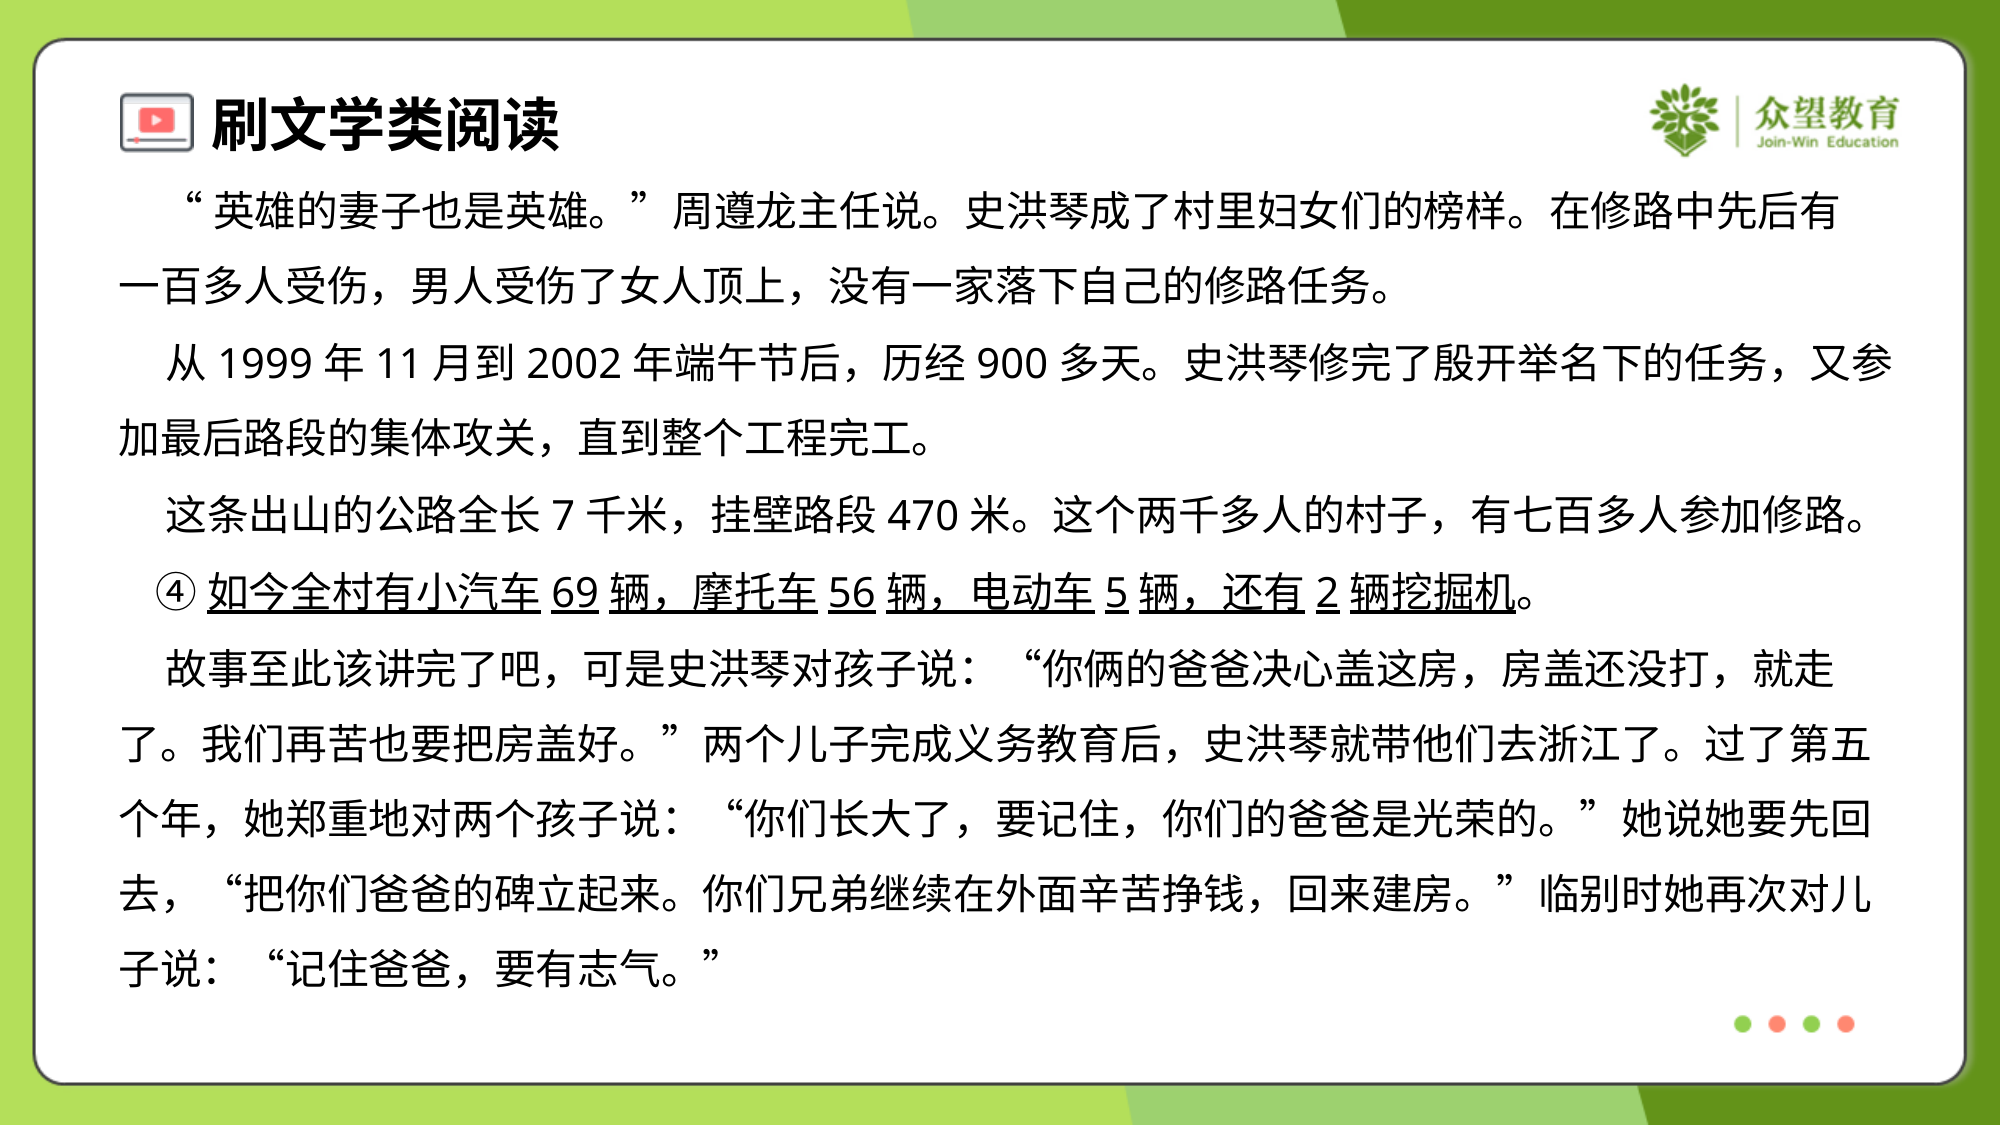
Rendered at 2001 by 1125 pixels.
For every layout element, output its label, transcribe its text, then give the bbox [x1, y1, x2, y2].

text_box “英雄的妻子也是英雄。”周遵龙主任说。史洪琴成了村里妇女们的榜样。在修路中先后有 一百多人受伤，男人受伤了女人顶上，没有一家落下自己的修路任务。 从1999年11月到2002年端午节后，历经900多天。史洪琴修完了殷开举名下的任务，又参 加最后路段的集体攻关，直到整个工程完工。 这条出山的公路全长7千米，挂壁路段470米。这个两千多人的村子，有七百多人参加修路。 ④如今全村有小汽车69辆，摩托车56辆，电动车5辆，还有2辆挖掘机。 故事至此该讲完了吧，可是史洪琴对孩子说：“你俩的爸爸决心盖这房，房盖还没打，就走 了。我们再苦也要把房盖好。”两个儿子完成义务教育后，史洪琴就带他们去浙江了。过了第五 个年，她郑重地对两个孩子说：“你们长大了，要记住，你们的爸爸是光荣的。”她说她要先回 去，“把你们爸爸的碑立起来。你们兄弟继续在外面辛苦挣钱，回来建房。”临别时她再次对儿 子说：“记住爸爸，要有志气。” [118, 159, 1883, 993]
picture [0, 0, 2000, 1125]
